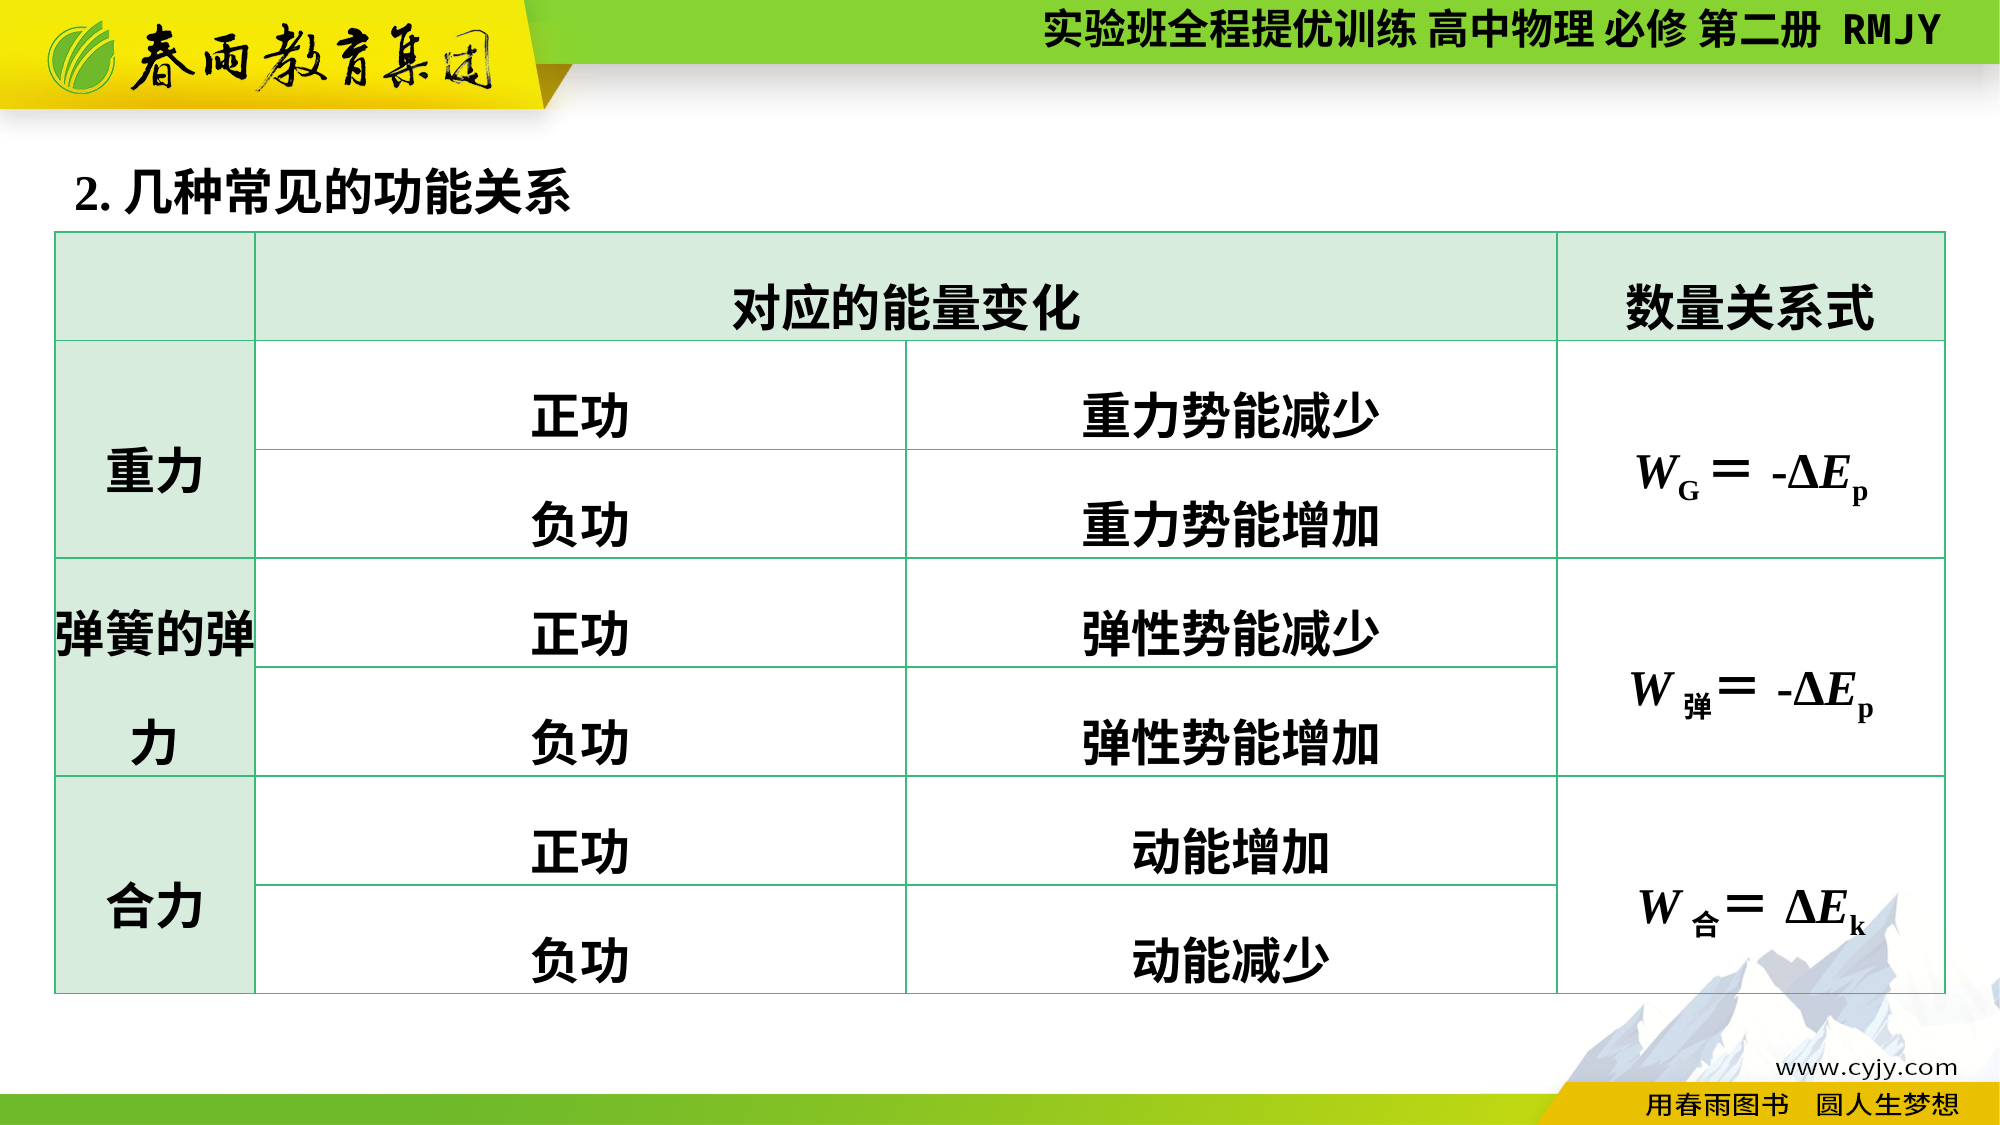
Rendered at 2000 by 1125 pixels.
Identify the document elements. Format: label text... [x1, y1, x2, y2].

table_cell 负功 [256, 668, 905, 775]
table_cell 弹性势能增加 [907, 668, 1556, 775]
list 2.几种常见的功能关系 [59, 122, 1944, 217]
table_cell 负功 [256, 886, 905, 993]
table_cell 弹性势能减少 [907, 559, 1556, 666]
table_cell W合＝ΔEk [1558, 777, 1944, 993]
table_cell 负功 [256, 450, 905, 557]
table_cell 重力势能减少 [907, 341, 1556, 449]
table_cell 合力 [56, 777, 254, 993]
table_cell 正功 [256, 559, 905, 666]
table_cell 重力势能增加 [907, 450, 1556, 557]
table_header 对应的能量变化 [256, 233, 1556, 340]
table_cell 正功 [256, 341, 905, 449]
table_cell 重力 [56, 341, 254, 557]
table_cell WG＝-ΔEp [1558, 341, 1944, 557]
table_header [56, 233, 254, 340]
table_cell 动能增加 [907, 777, 1556, 884]
table_cell 弹簧的弹力 [56, 559, 254, 775]
picture [0, 0, 2000, 1125]
table_cell 动能减少 [907, 886, 1556, 993]
table_cell W弹＝-ΔEp [1558, 559, 1944, 775]
table_header 数量关系式 [1558, 233, 1944, 340]
table_cell 正功 [256, 777, 905, 884]
